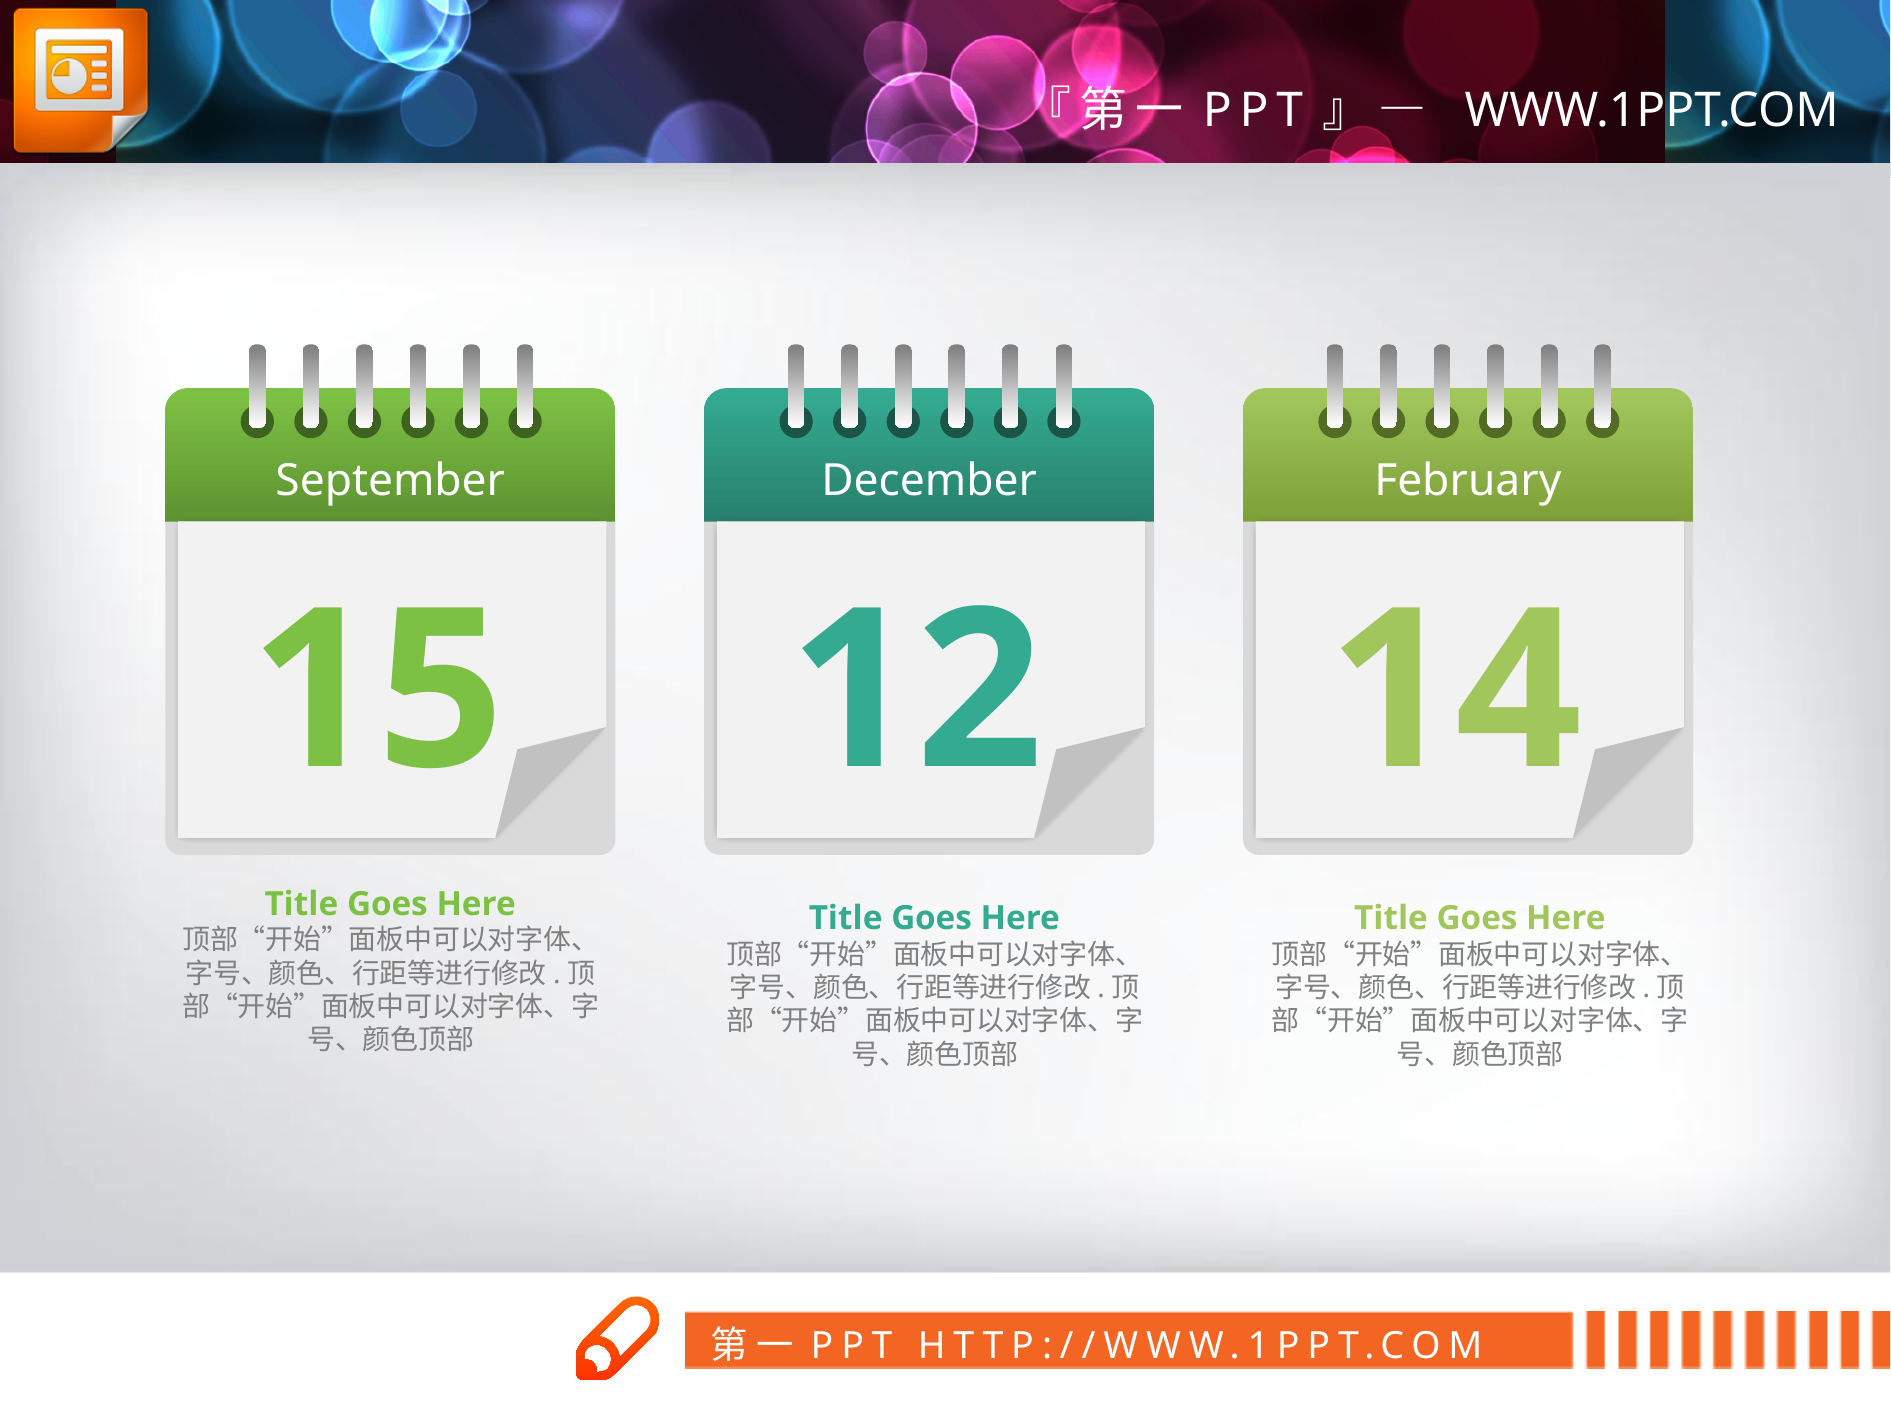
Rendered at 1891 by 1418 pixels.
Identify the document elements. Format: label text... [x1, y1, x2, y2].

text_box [1242, 344, 1694, 855]
text_box Title Goes Here 顶部“开始”面板中可以对字体、字号、颜色、行距等进行修改.顶部“开始”面板中可以对字体、字号、颜色顶部 [1267, 896, 1693, 1109]
picture [685, 1311, 1891, 1369]
picture [0, 0, 1891, 1275]
text_box Title Goes Here 顶部“开始”面板中可以对字体、字号、颜色、行距等进行修改.顶部“开始”面板中可以对字体、字号、颜色顶部 [177, 881, 604, 1095]
text_box Title Goes Here 顶部“开始”面板中可以对字体、字号、颜色、行距等进行修改.顶部“开始”面板中可以对字体、字号、颜色顶部 [721, 896, 1148, 1109]
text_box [703, 344, 1155, 855]
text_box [165, 344, 616, 855]
